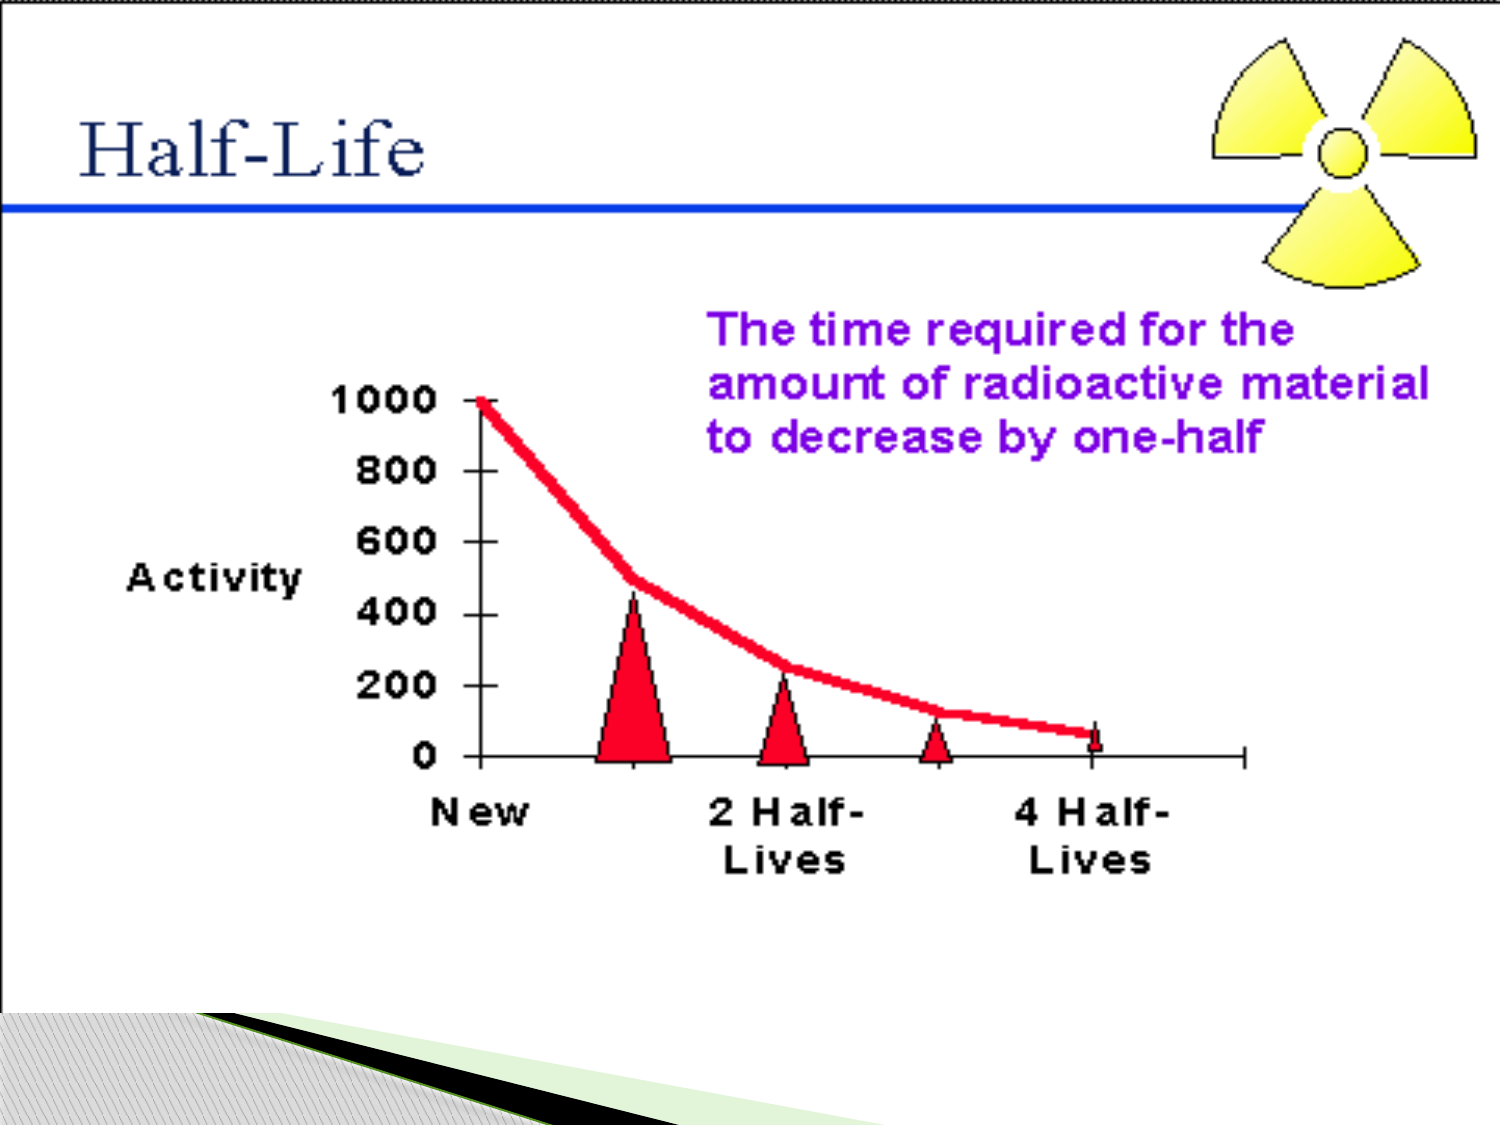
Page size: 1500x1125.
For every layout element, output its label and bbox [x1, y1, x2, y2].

list [0, 0, 1500, 1013]
